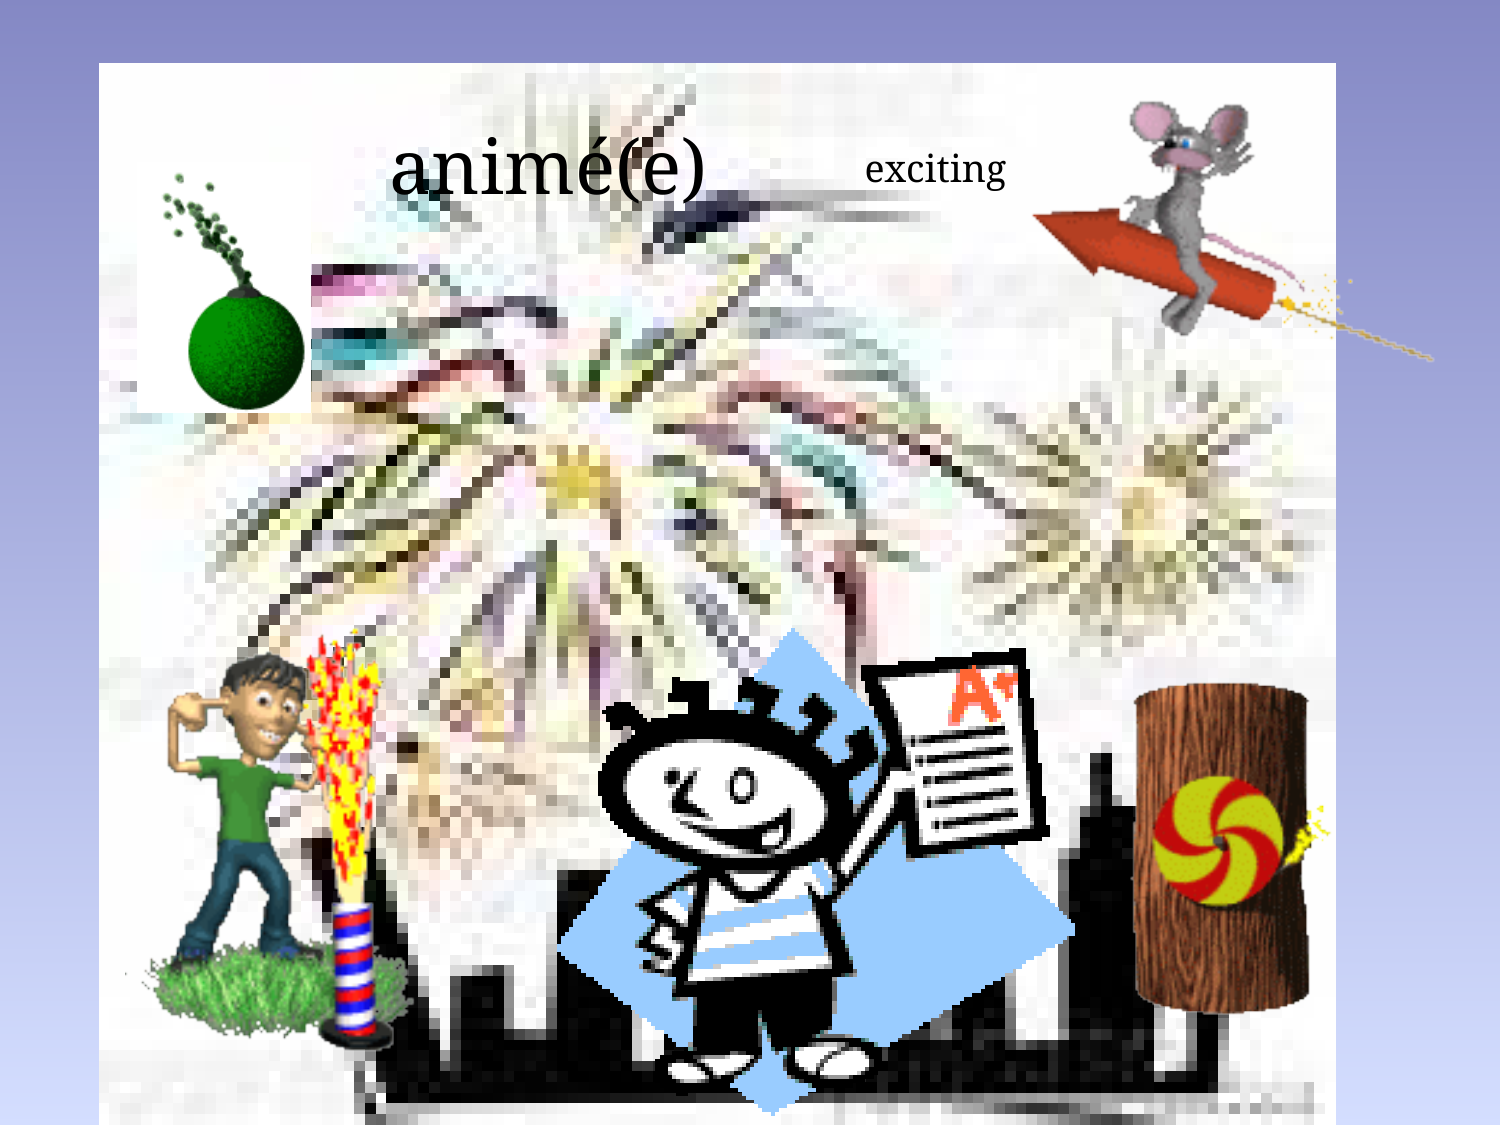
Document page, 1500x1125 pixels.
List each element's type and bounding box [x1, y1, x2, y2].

picture [99, 49, 1469, 1125]
